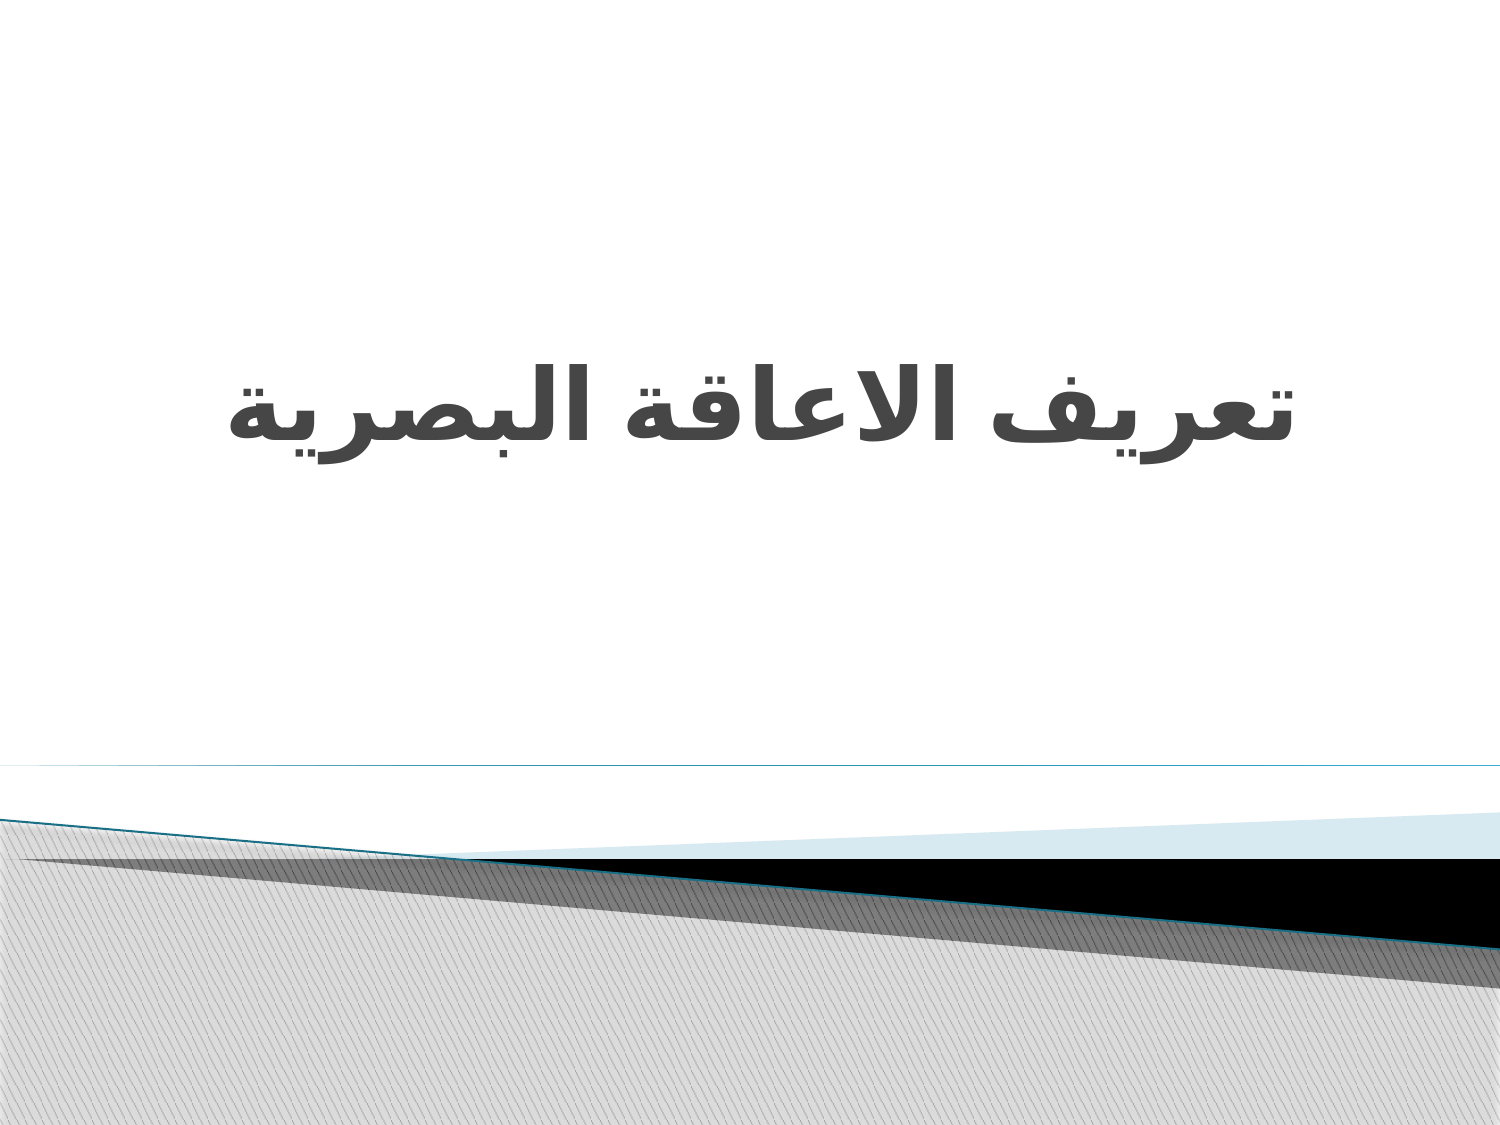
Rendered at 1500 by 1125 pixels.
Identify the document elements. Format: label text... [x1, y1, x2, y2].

title تعريف الاعاقة البصرية [112, 287, 1388, 588]
picture [5, 859, 1500, 989]
